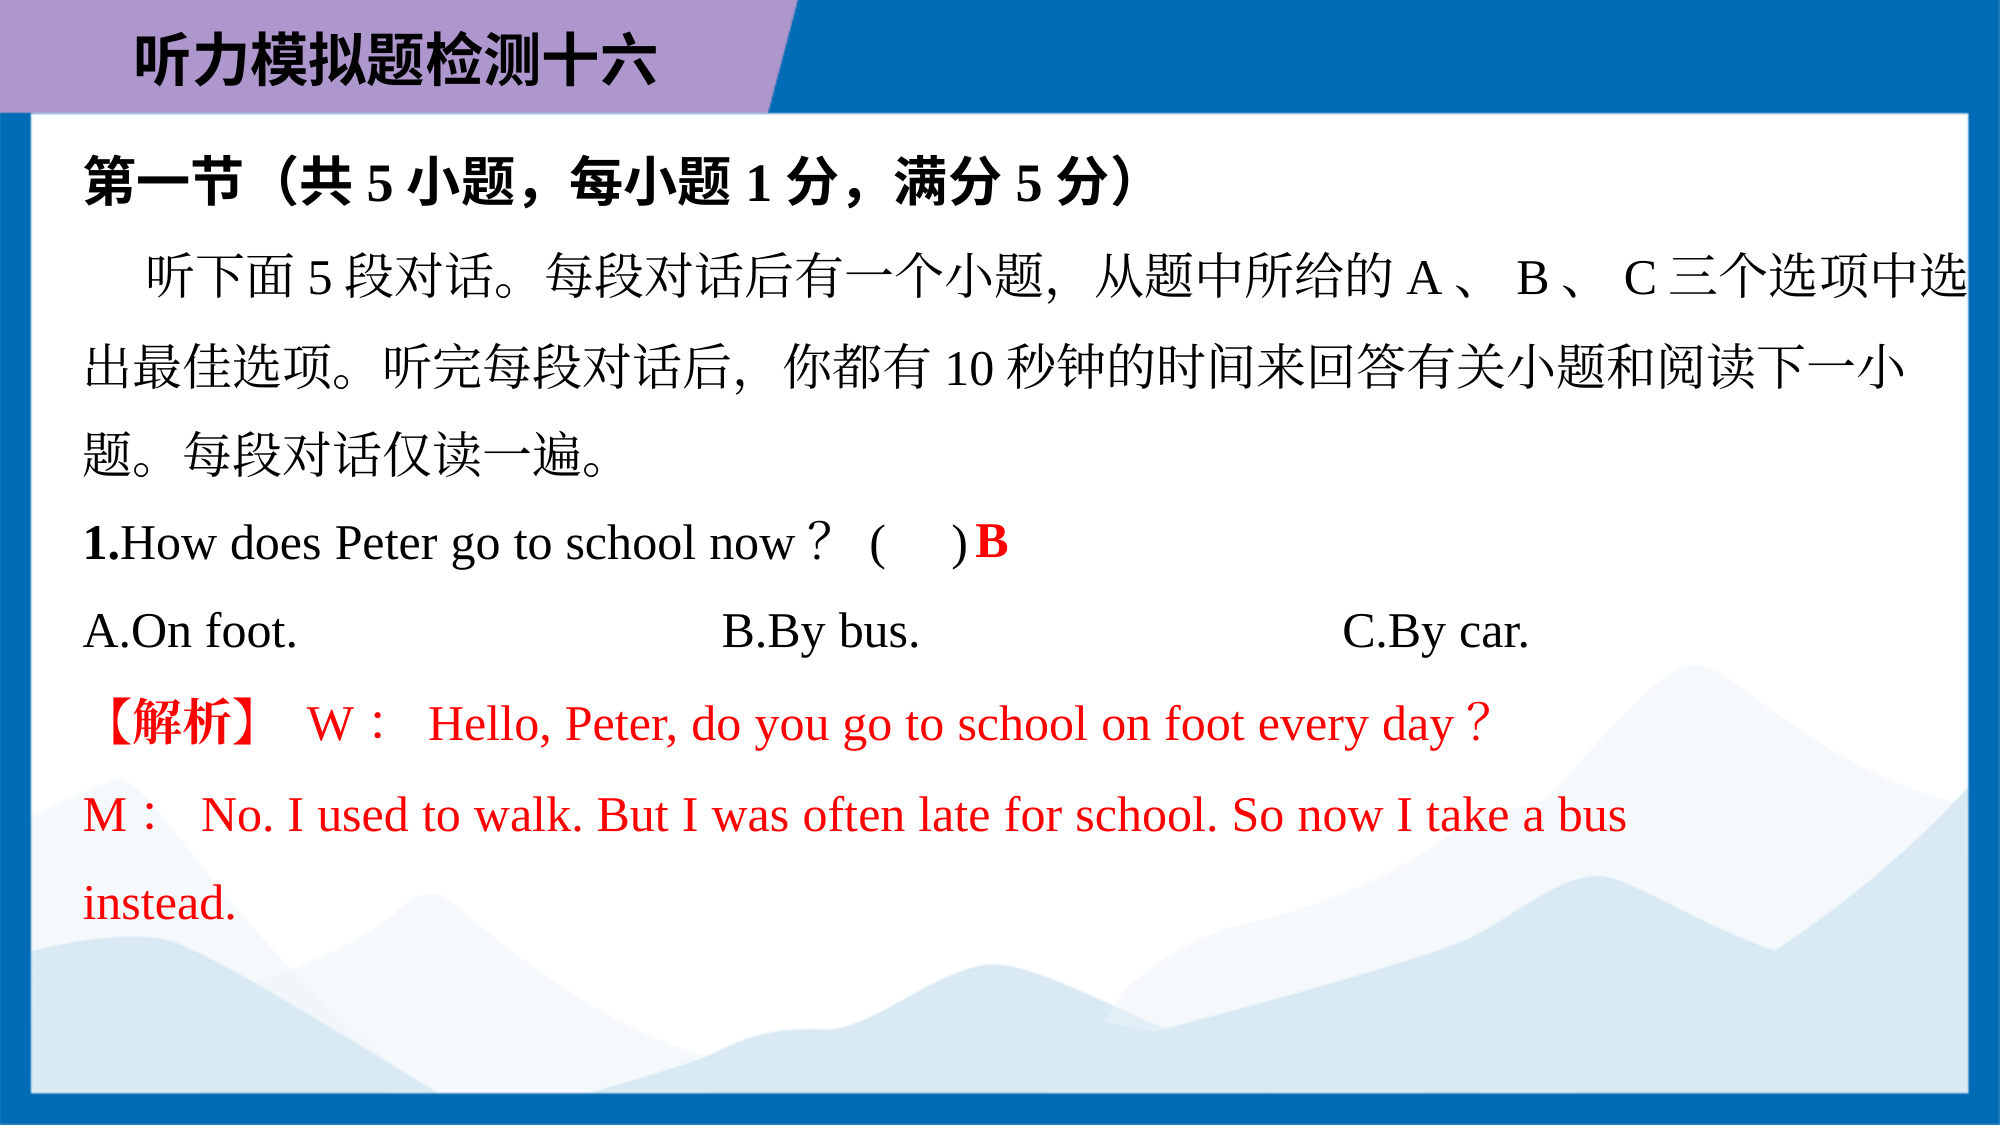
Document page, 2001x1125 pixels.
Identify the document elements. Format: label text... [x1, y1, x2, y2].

picture [0, 0, 2000, 1125]
text_box 第一节（共5小题，每小题1分，满分5分） [82, 146, 1917, 212]
text_box 1.How does Peter go to school now？( ) [82, 482, 1917, 560]
text_box B [957, 480, 1027, 559]
text_box A.On foot. B.By bus. C.By car. [82, 569, 1917, 648]
text_box 听下面5段对话。每段对话后有一个小题，从题中所给的A、B、C三个选项中选 出最佳选项。听完每段对话后，你都有10秒钟的时间来回答有关小题和阅读下一小 题。每段对话仅读一遍。 [82, 212, 1917, 474]
text_box 【解析】 W：Hello, Peter, do you go to school on foot every day？ M：No. I used to walk. But I was often late for school. So now I take a bus instead. [82, 658, 1917, 921]
